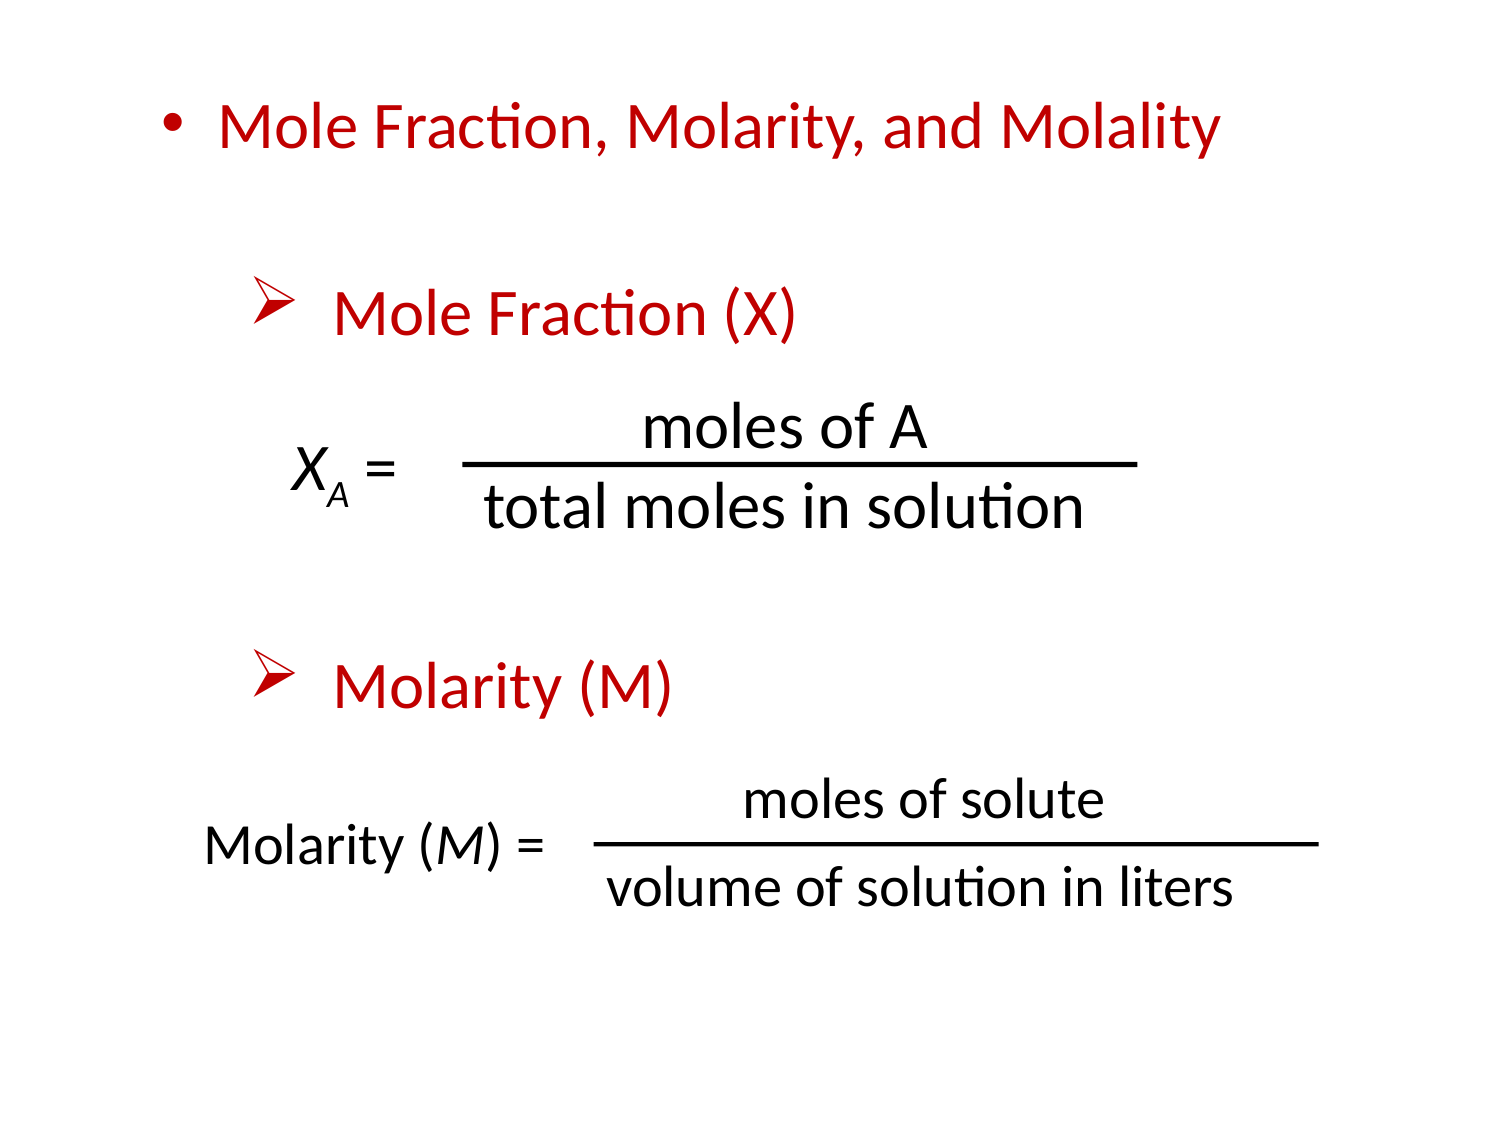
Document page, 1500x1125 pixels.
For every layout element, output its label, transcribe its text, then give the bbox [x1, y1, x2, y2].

text_box Mole Fraction, Molarity, and Molality Mole Fraction (X) Molarity (M) [146, 74, 1238, 1009]
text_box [274, 374, 1138, 552]
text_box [180, 752, 1319, 927]
